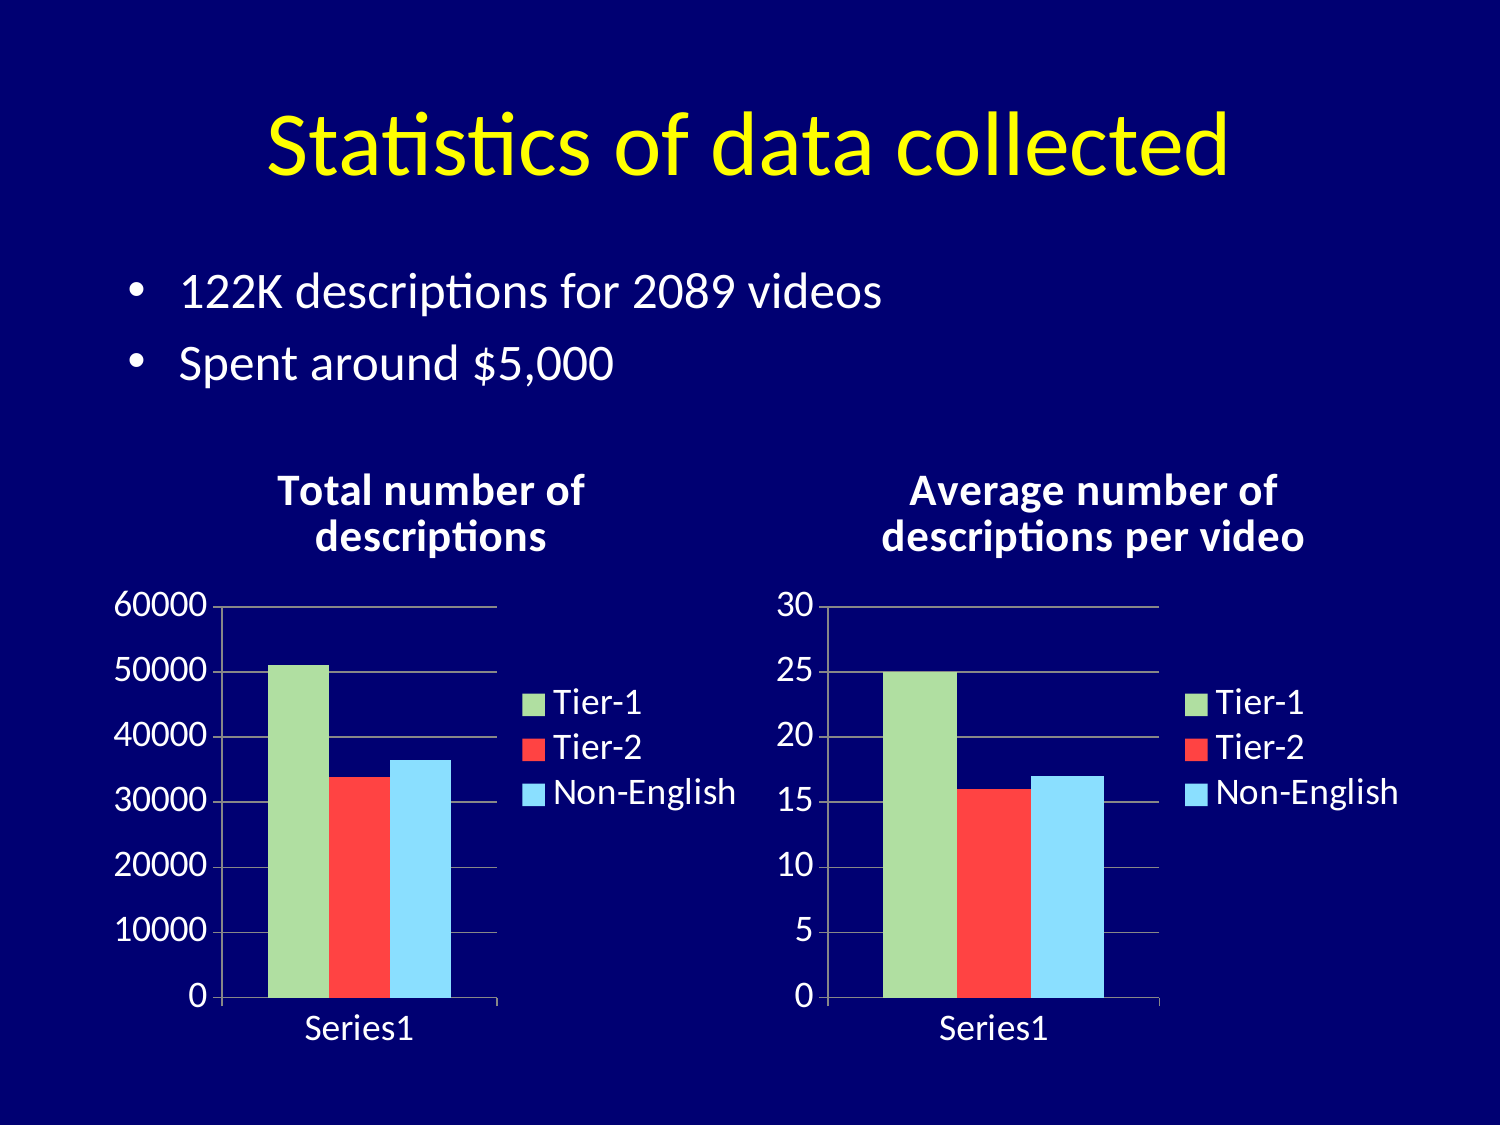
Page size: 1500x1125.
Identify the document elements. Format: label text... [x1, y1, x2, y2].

title Statistics of data collected [75, 45, 1425, 233]
list 122K descriptions for 2089 videos Spent around $5,000 [112, 249, 1425, 400]
chart [99, 437, 1426, 1063]
